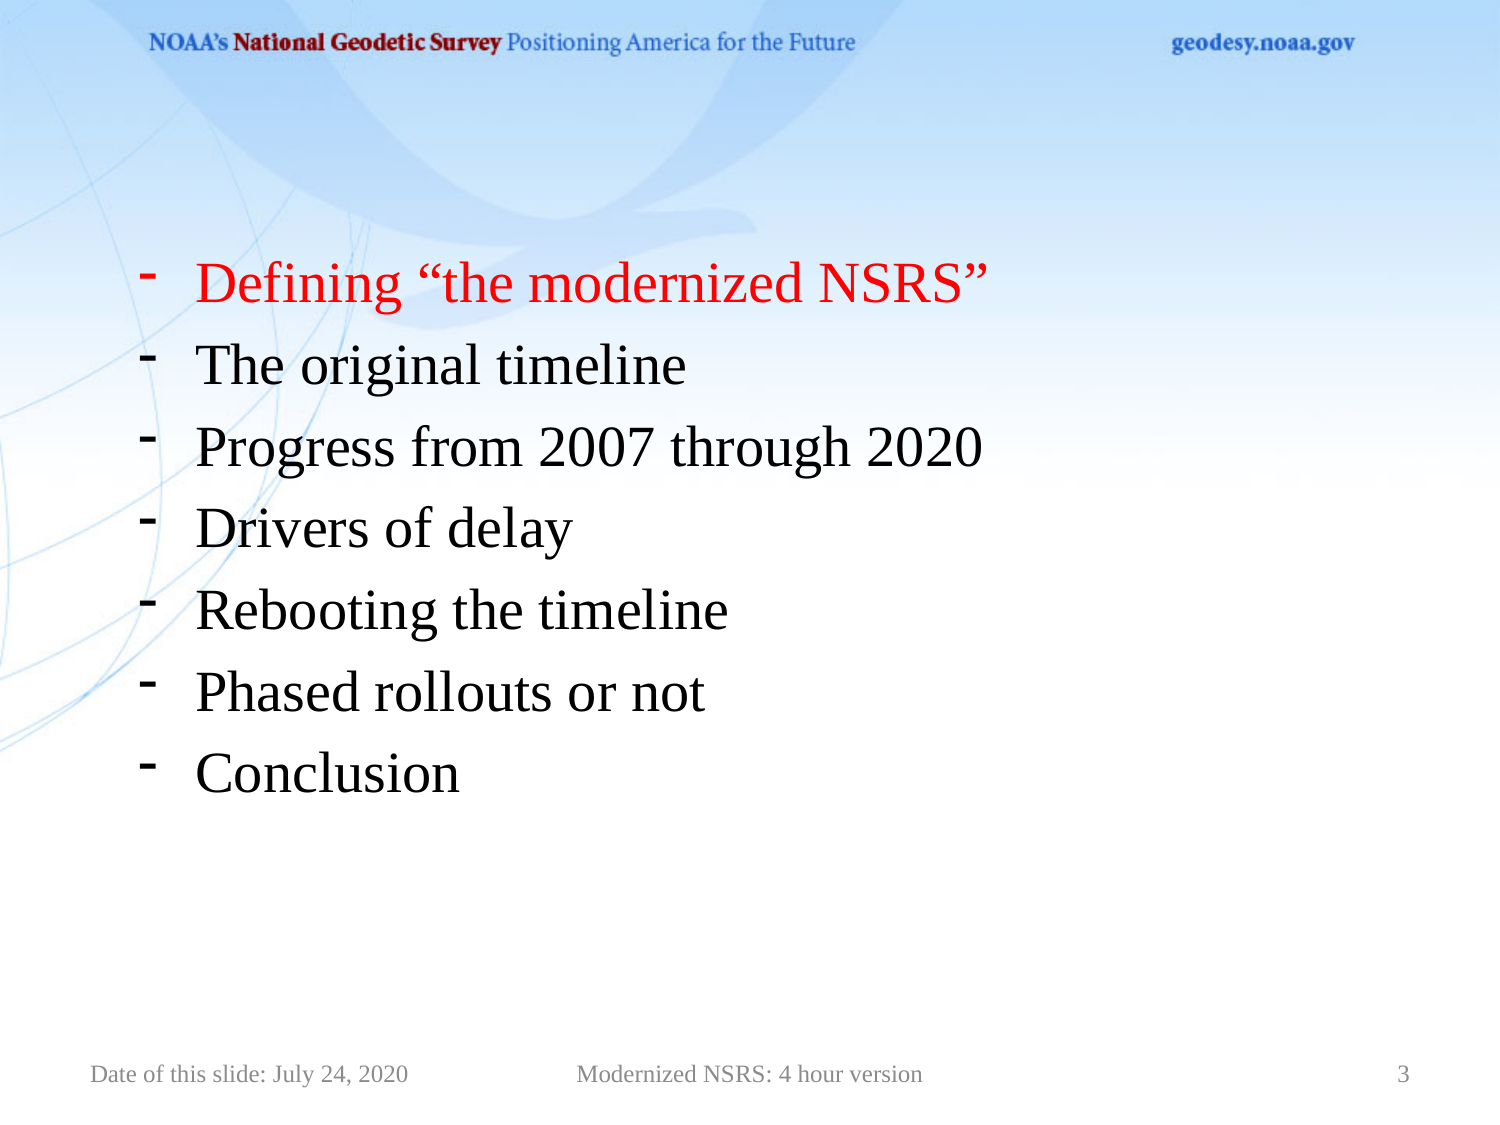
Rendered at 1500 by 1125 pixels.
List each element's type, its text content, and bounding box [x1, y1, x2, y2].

footer Modernized NSRS: 4 hour version [512, 1042, 988, 1103]
slide_number 3 [1074, 1042, 1425, 1103]
list Defining “the modernized NSRS” The original timeline Progress from 2007 through 2020 Drivers of delay Rebooting the timeline Phased rollouts or not Conclusion [123, 237, 1474, 980]
picture [0, 0, 1500, 1125]
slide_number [75, 1042, 425, 1103]
